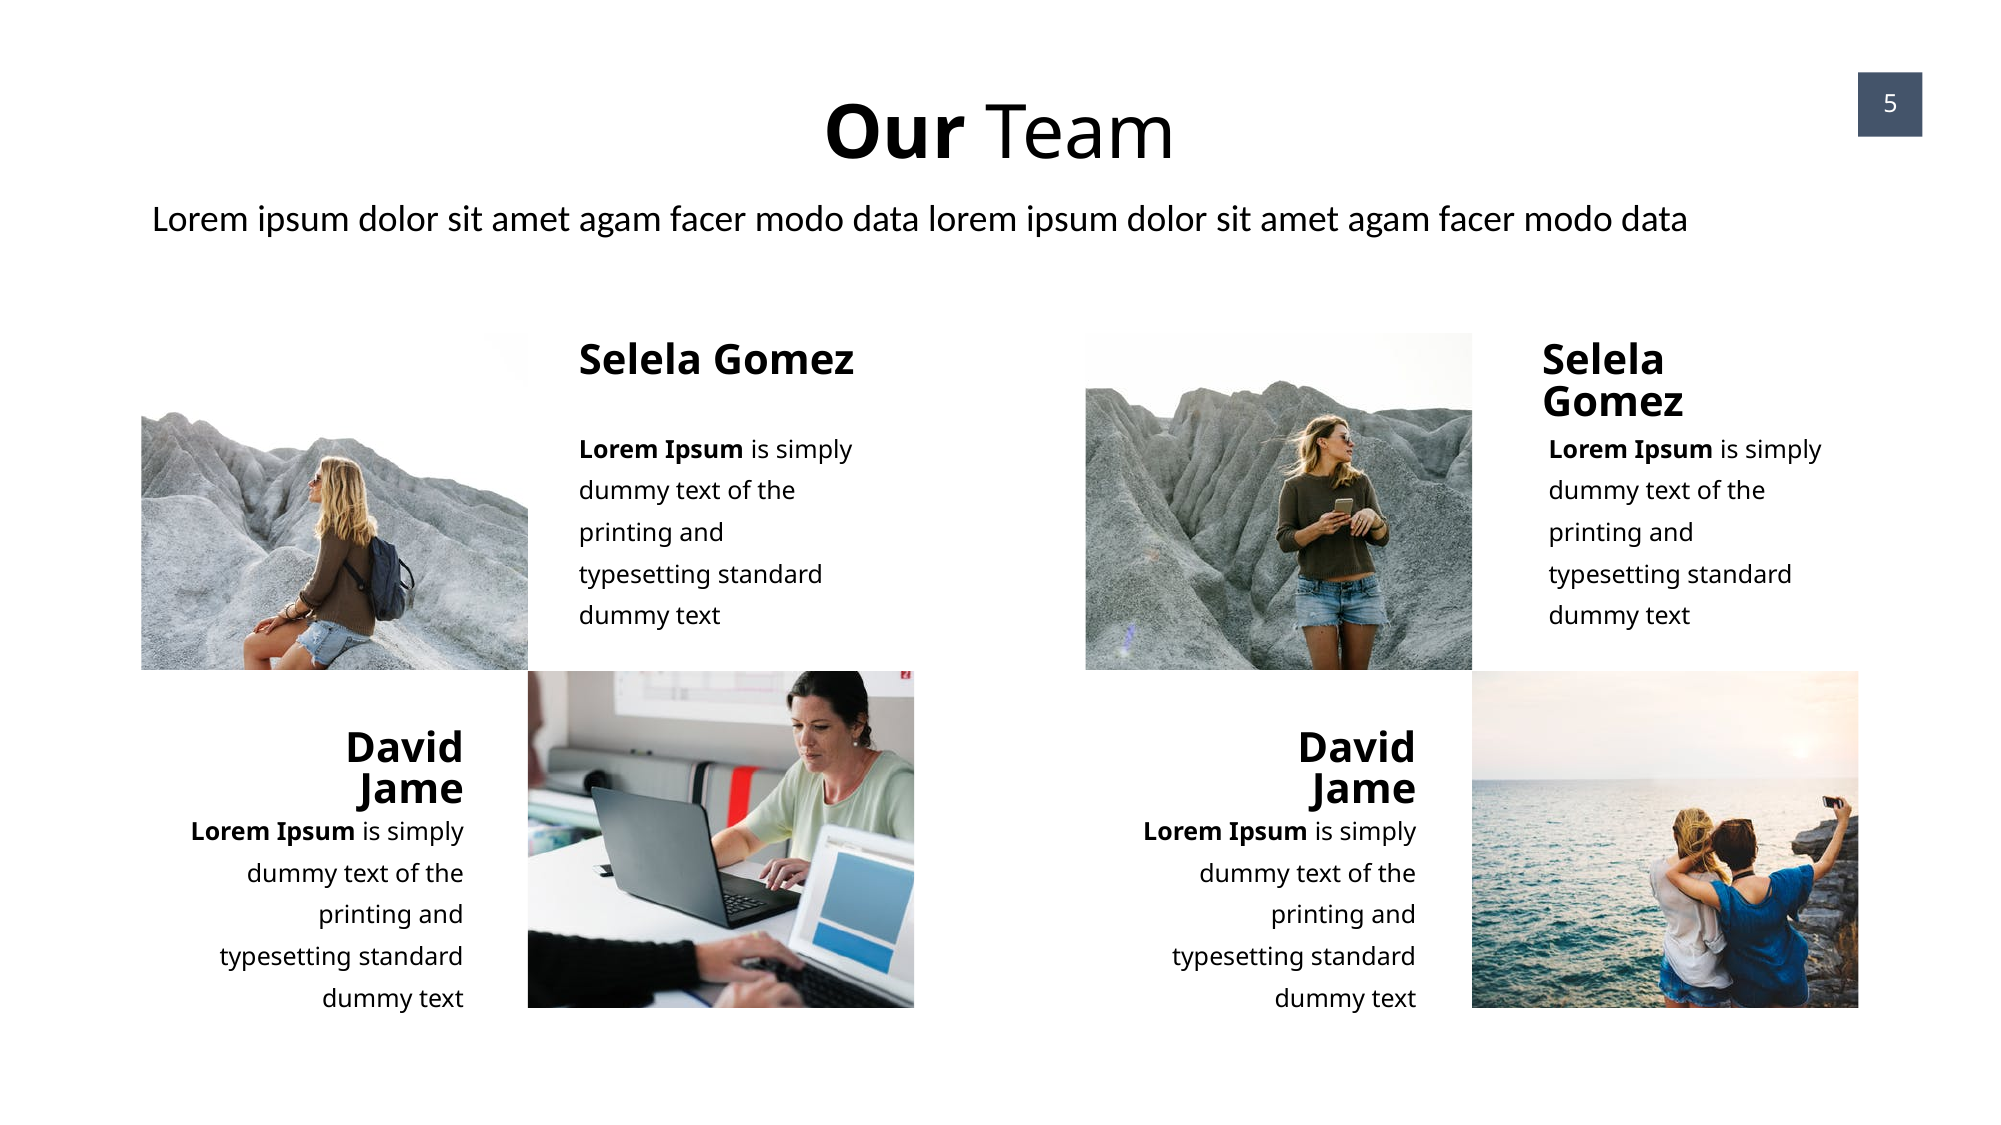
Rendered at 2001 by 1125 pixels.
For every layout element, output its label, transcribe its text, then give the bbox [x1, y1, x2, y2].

text_box David Jame [1167, 721, 1432, 796]
text_box David Jame [229, 721, 479, 820]
title Our Team [137, 78, 1863, 186]
picture [1085, 333, 1473, 670]
text_box Lorem Ipsum is simply dummy text of the printing and typesetting standard dummy text [165, 796, 479, 1020]
text_box Lorem Ipsum is simply dummy text of the printing and typesetting standard dummy text [564, 414, 878, 638]
text_box Selela Gomez [564, 333, 871, 390]
text_box Lorem Ipsum is simply dummy text of the printing and typesetting standard dummy text [1117, 796, 1432, 1020]
subtitle Lorem ipsum dolor sit amet agam facer modo data lorem ipsum dolor sit amet agam facer modo data [137, 186, 1863, 227]
slide_number 5 [1863, 78, 1927, 130]
picture [527, 671, 915, 1008]
picture [1472, 671, 1859, 1008]
picture [141, 333, 528, 670]
text_box Lorem Ipsum is simply dummy text of the printing and typesetting standard dummy text [1533, 414, 1848, 638]
text_box Selela Gomez [1527, 333, 1815, 432]
